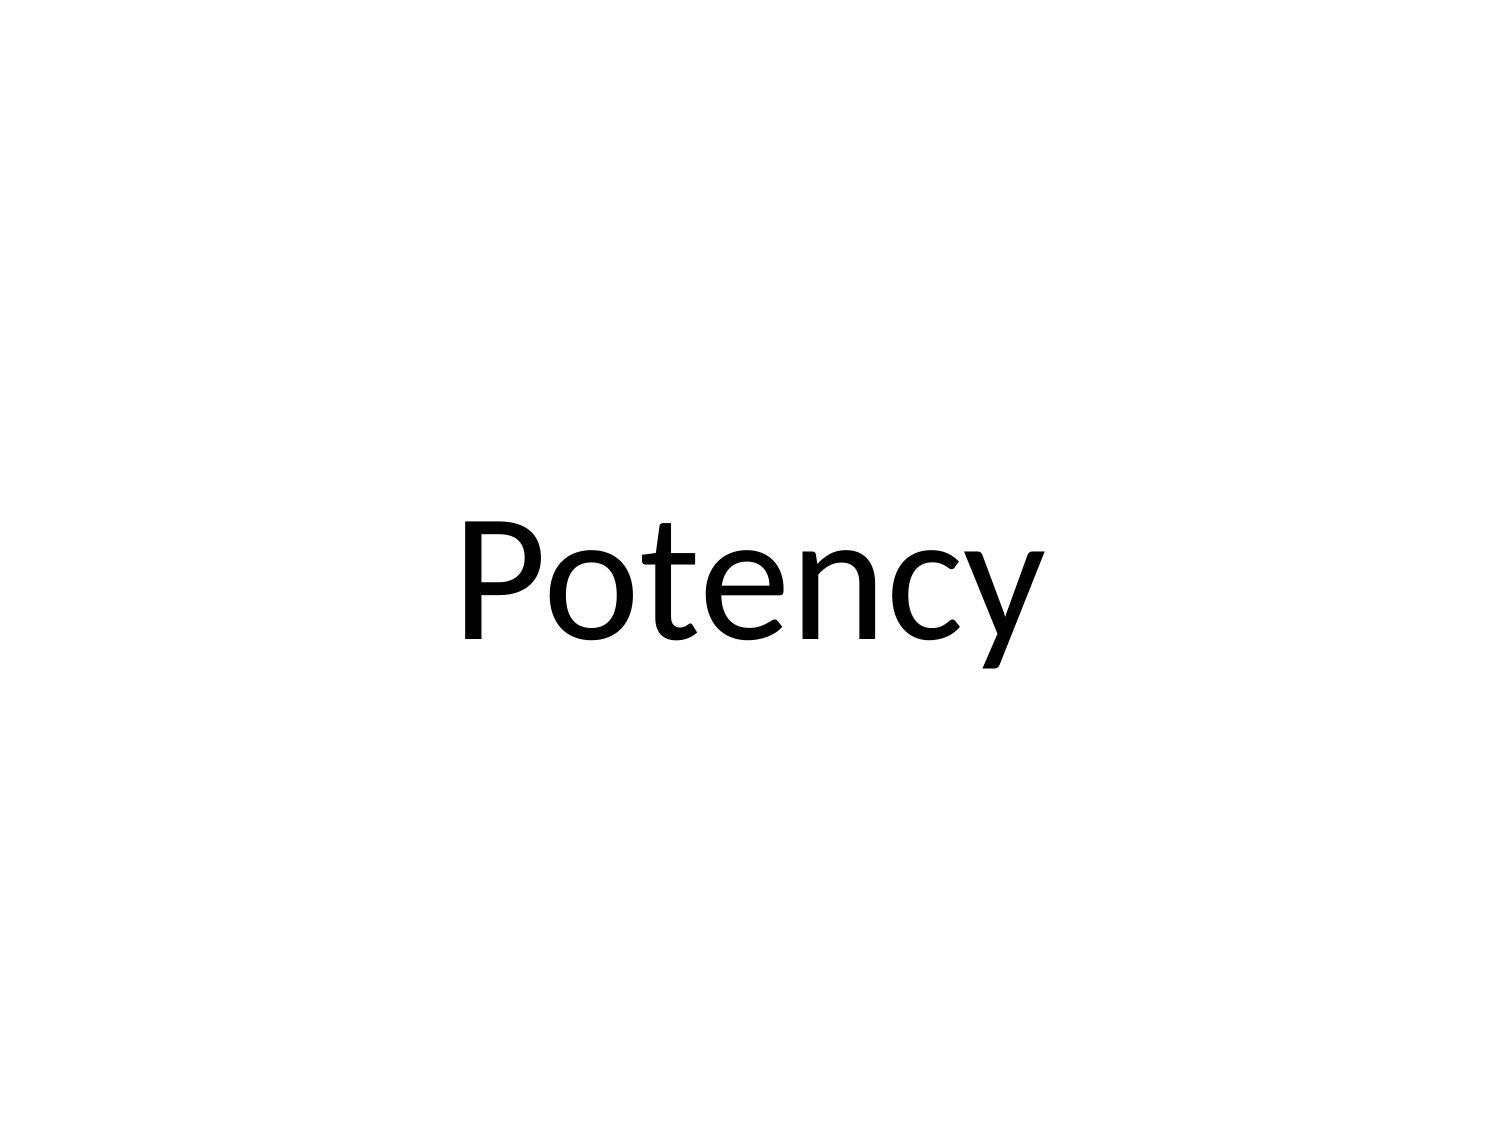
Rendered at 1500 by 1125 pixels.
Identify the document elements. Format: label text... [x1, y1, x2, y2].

title Potency [75, 45, 1425, 1088]
